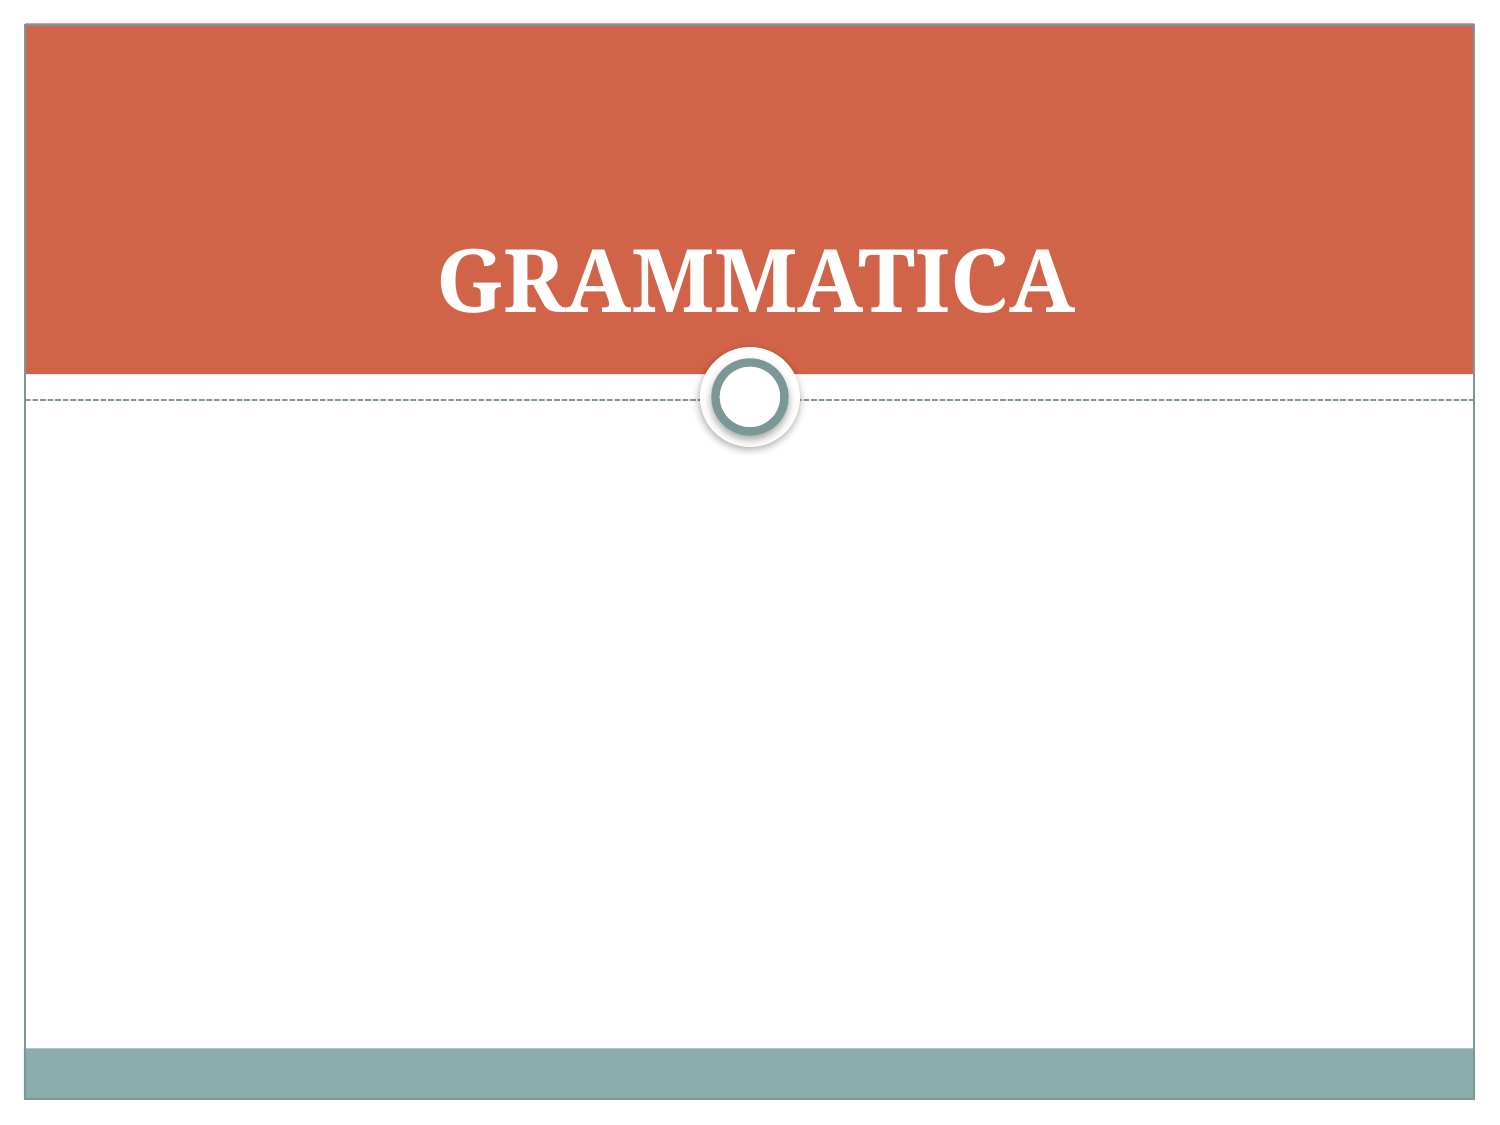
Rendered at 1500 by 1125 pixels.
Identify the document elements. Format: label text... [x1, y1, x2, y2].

title GRAMMATICA [118, 87, 1394, 338]
